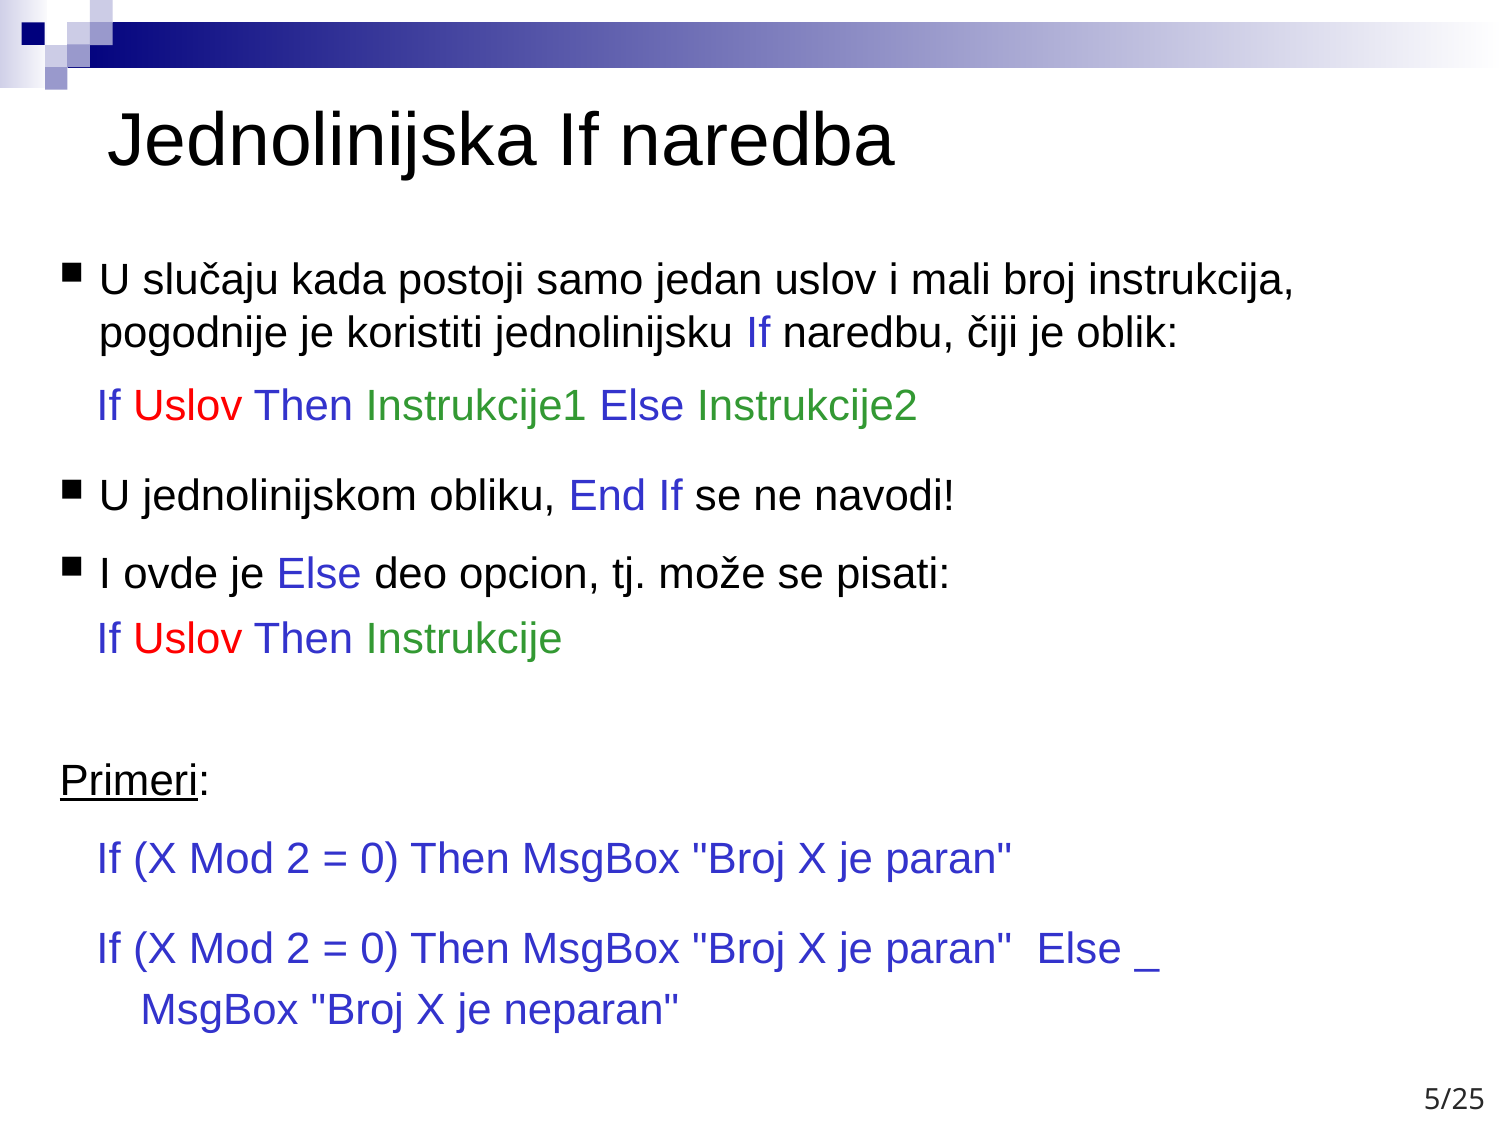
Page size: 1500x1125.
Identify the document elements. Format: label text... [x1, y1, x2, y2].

title Jednolinijska If naredba [92, 75, 914, 197]
text_box 5/25 [1374, 1072, 1500, 1123]
list U slučaju kada postoji samo jedan uslov i mali broj instrukcija, pogodnije je koristiti jednolinijsku If naredbu, čiji je oblik: If Uslov Then Instrukcije1 Else Instrukcije2 U jednolinijskom obliku, End If se ne navodi! I ovde je Else deo opcion, tj. može se pisati: If Uslov Then Instrukcije Primeri: If (X Mod 2 = 0) Then MsgBox "Broj X je paran" If (X Mod 2 = 0) Then MsgBox "Broj X je paran" Else _ MsgBox "Broj X je neparan" [50, 243, 1436, 1043]
